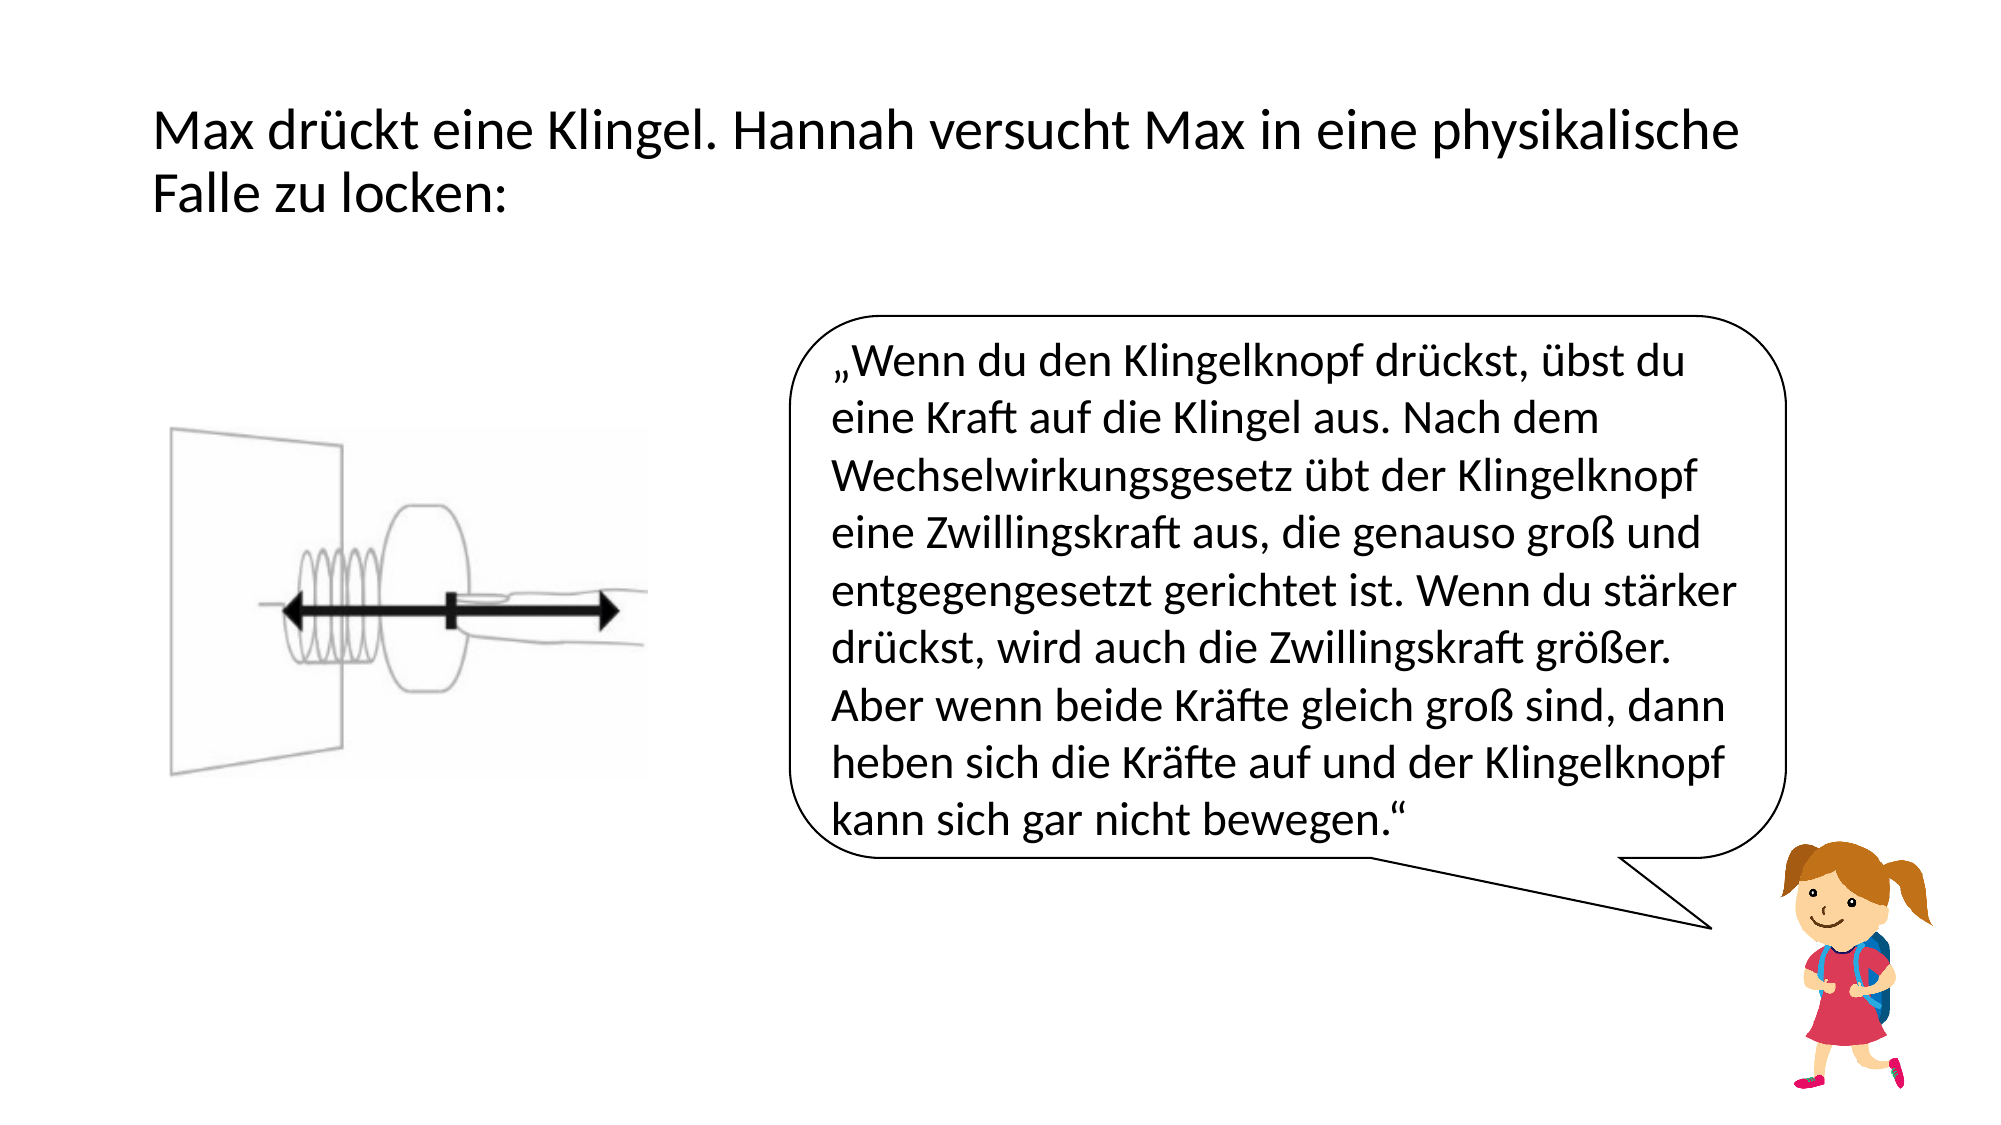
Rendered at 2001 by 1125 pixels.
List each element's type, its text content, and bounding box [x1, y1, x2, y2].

list Max drückt eine Klingel. Hannah versucht Max in eine physikalische Falle zu locken: [137, 92, 1863, 1014]
picture [1775, 833, 1938, 1091]
text_box „Wenn du den Klingelknopf drückst, übst du eine Kraft auf die Klingel aus. Nach dem Wechselwirkungsgesetz übt der Klingelknopf eine Zwillingskraft aus, die genauso groß und entgegengesetzt gerichtet ist. Wenn du stärker drückst, wird auch die Zwillingskraft größer. Aber wenn beide Kräfte gleich groß sind, dann heben sich die Kräfte auf und der Klingelknopf kann sich gar nicht bewegen.“ [788, 314, 1787, 930]
picture [169, 426, 648, 778]
